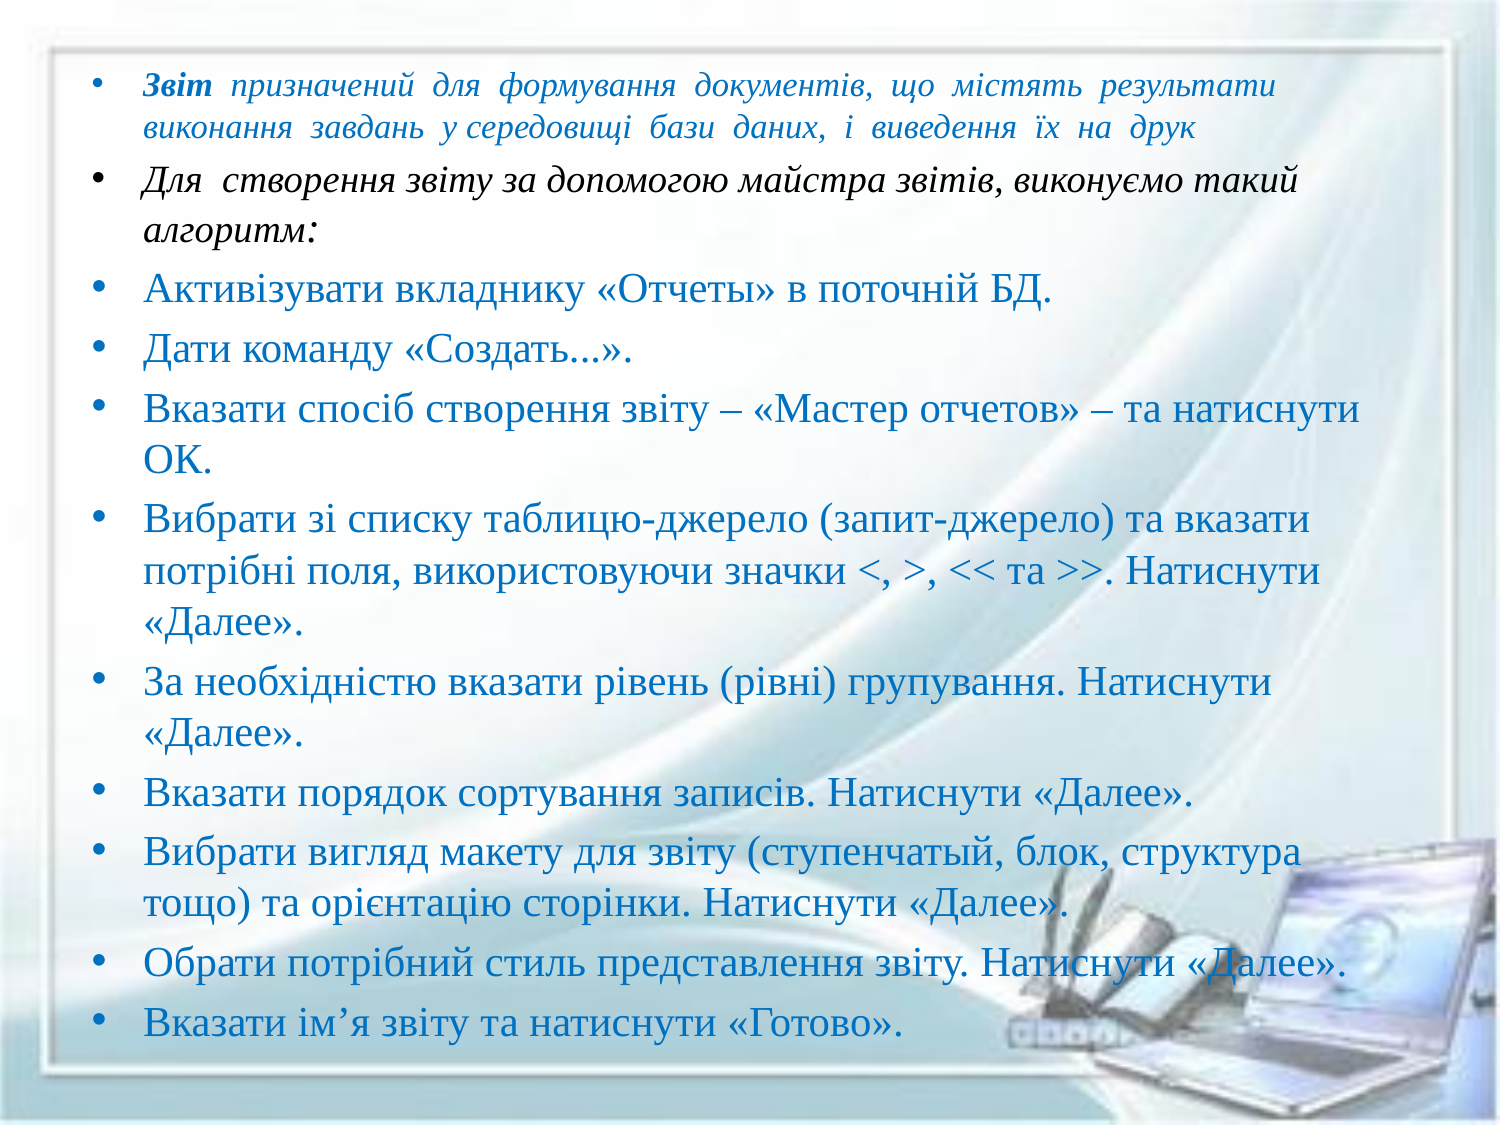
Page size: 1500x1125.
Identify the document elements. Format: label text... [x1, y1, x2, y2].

picture [0, 0, 1500, 1125]
list Звіт призначений для формування документів, що містять результати виконання завдань у середовищі бази даних, і виведення їх на друк Для створення звіту за допомогою майстра звітів, виконуємо такий алгоритм: Активізувати вкладнику «Отчеты» в поточній БД. Дати команду «Создать...». Вказати спосіб створення звіту – «Мастер отчетов» – та натиснути ОК. Вибрати зі списку таблицю-джерело (запит-джерело) та вказати потрібні поля, використовуючи значки <, >, << та >>. Натиснути «Далее». За необхідністю вказати рівень (рівні) групування. Натиснути «Далее». Вказати порядок сортування записів. Натиснути «Далее». Вибрати вигляд макету для звіту (ступенчатый, блок, структура тощо) та орієнтацію сторінки. Натиснути «Далее». Обрати потрібний стиль представлення звіту. Натиснути «Далее». Вказати ім’я звіту та натиснути «Готово». [76, 54, 1388, 1059]
